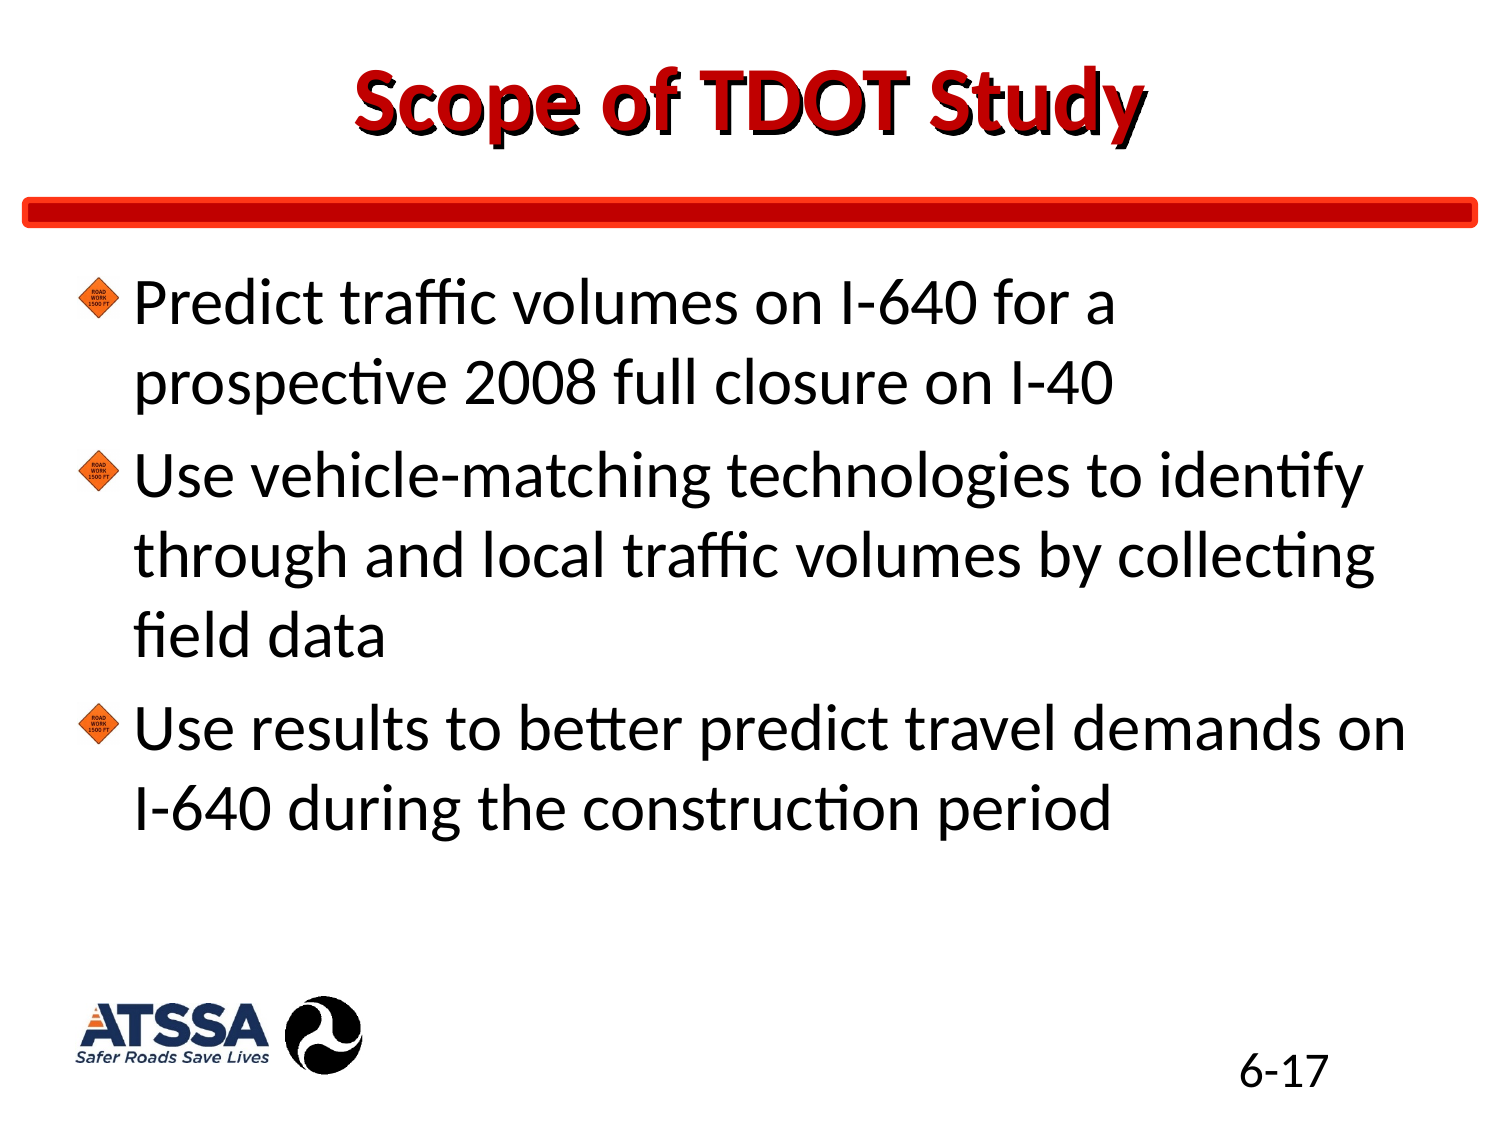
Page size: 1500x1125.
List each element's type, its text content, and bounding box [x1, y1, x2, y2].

picture [77, 702, 120, 745]
picture [77, 449, 120, 492]
picture [75, 1003, 269, 1063]
picture [276, 989, 370, 1077]
list Predict traffic volumes on I-640 for a prospective 2008 full closure on I-40 Use vehicle-matching technologies to identify through and local traffic volumes by collecting field data Use results to better predict travel demands on I-640 during the construction period [62, 249, 1451, 988]
picture [77, 276, 120, 319]
title Scope of TDOT Study [0, 0, 1500, 188]
